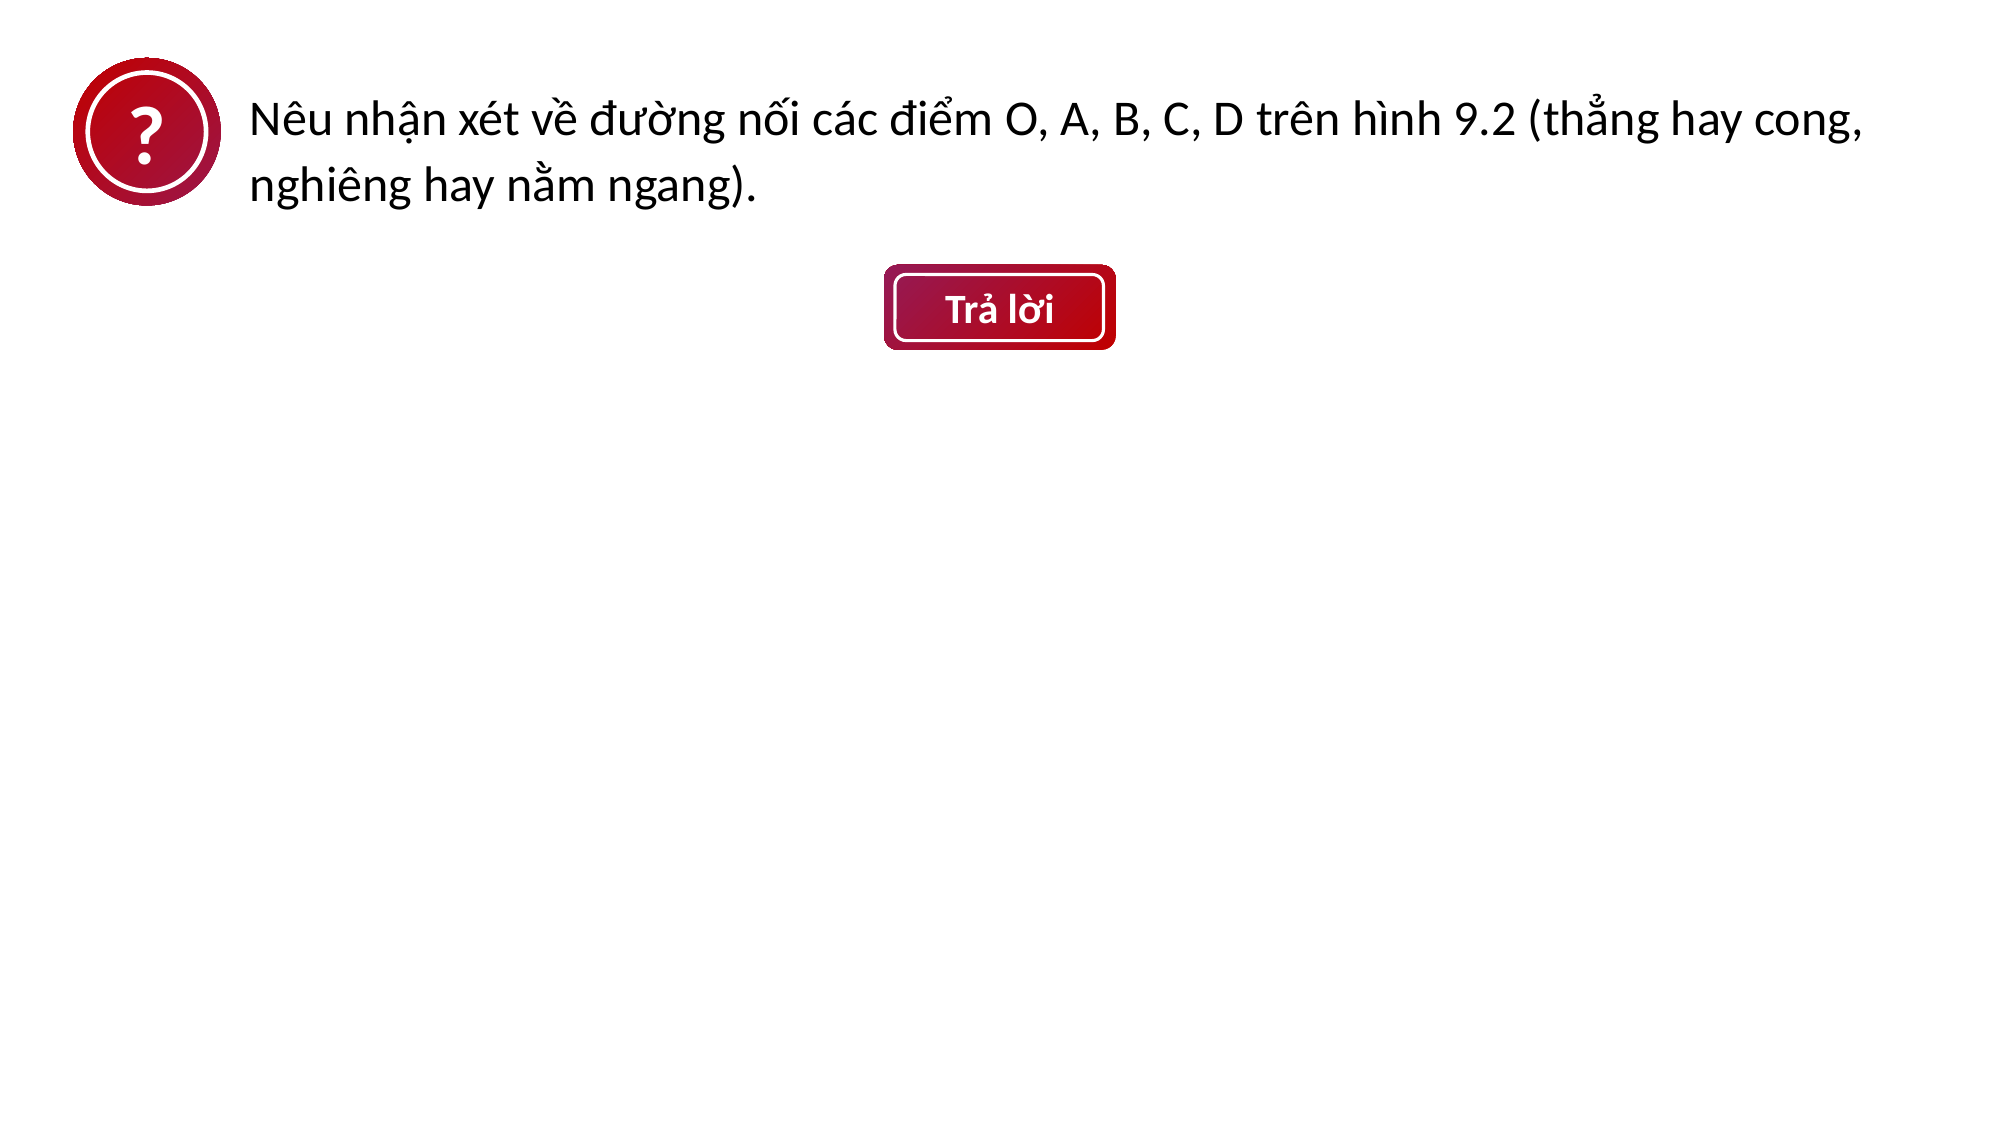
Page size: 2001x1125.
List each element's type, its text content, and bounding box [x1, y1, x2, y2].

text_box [884, 264, 1116, 350]
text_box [73, 57, 221, 206]
text_box Nêu nhận xét về đường nối các điểm O, A, B, C, D trên hình 9.2 (thẳng hay cong, nghiêng hay nằm ngang). [235, 72, 1936, 220]
